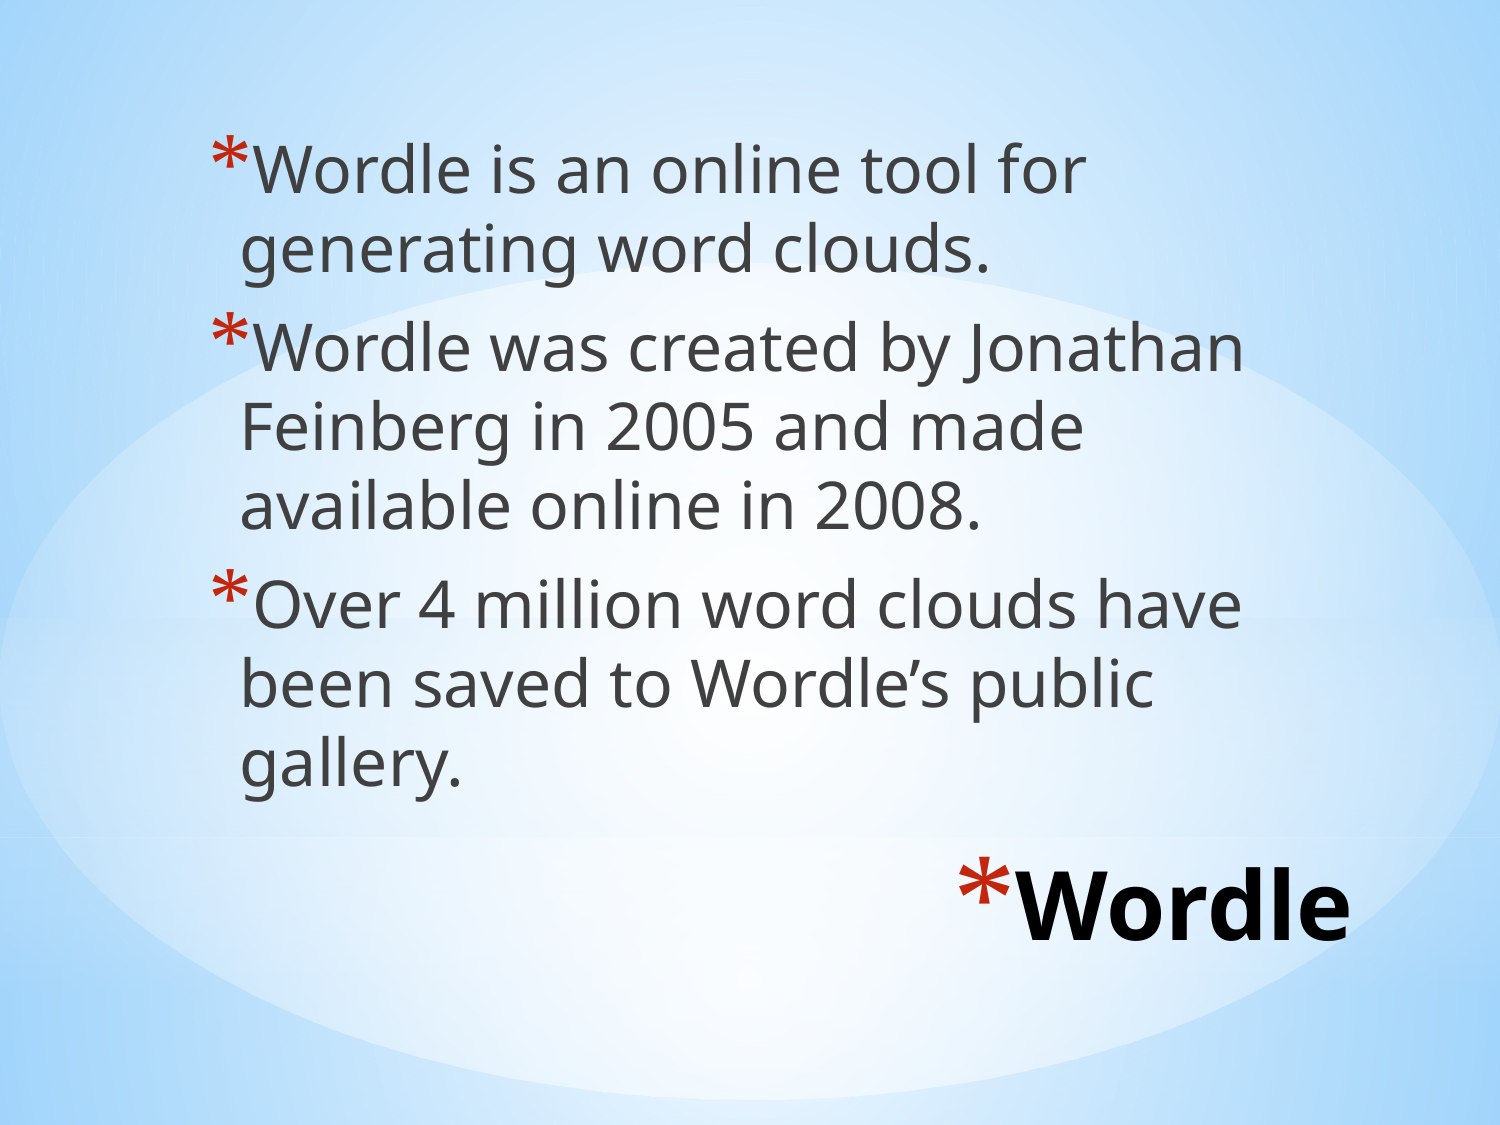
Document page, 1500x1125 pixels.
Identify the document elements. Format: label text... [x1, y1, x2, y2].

title Wordle [300, 837, 1369, 1025]
list Wordle is an online tool for generating word clouds. Wordle was created by Jonathan Feinberg in 2005 and made available online in 2008. Over 4 million word clouds have been saved to Wordle’s public gallery. [187, 120, 1325, 813]
